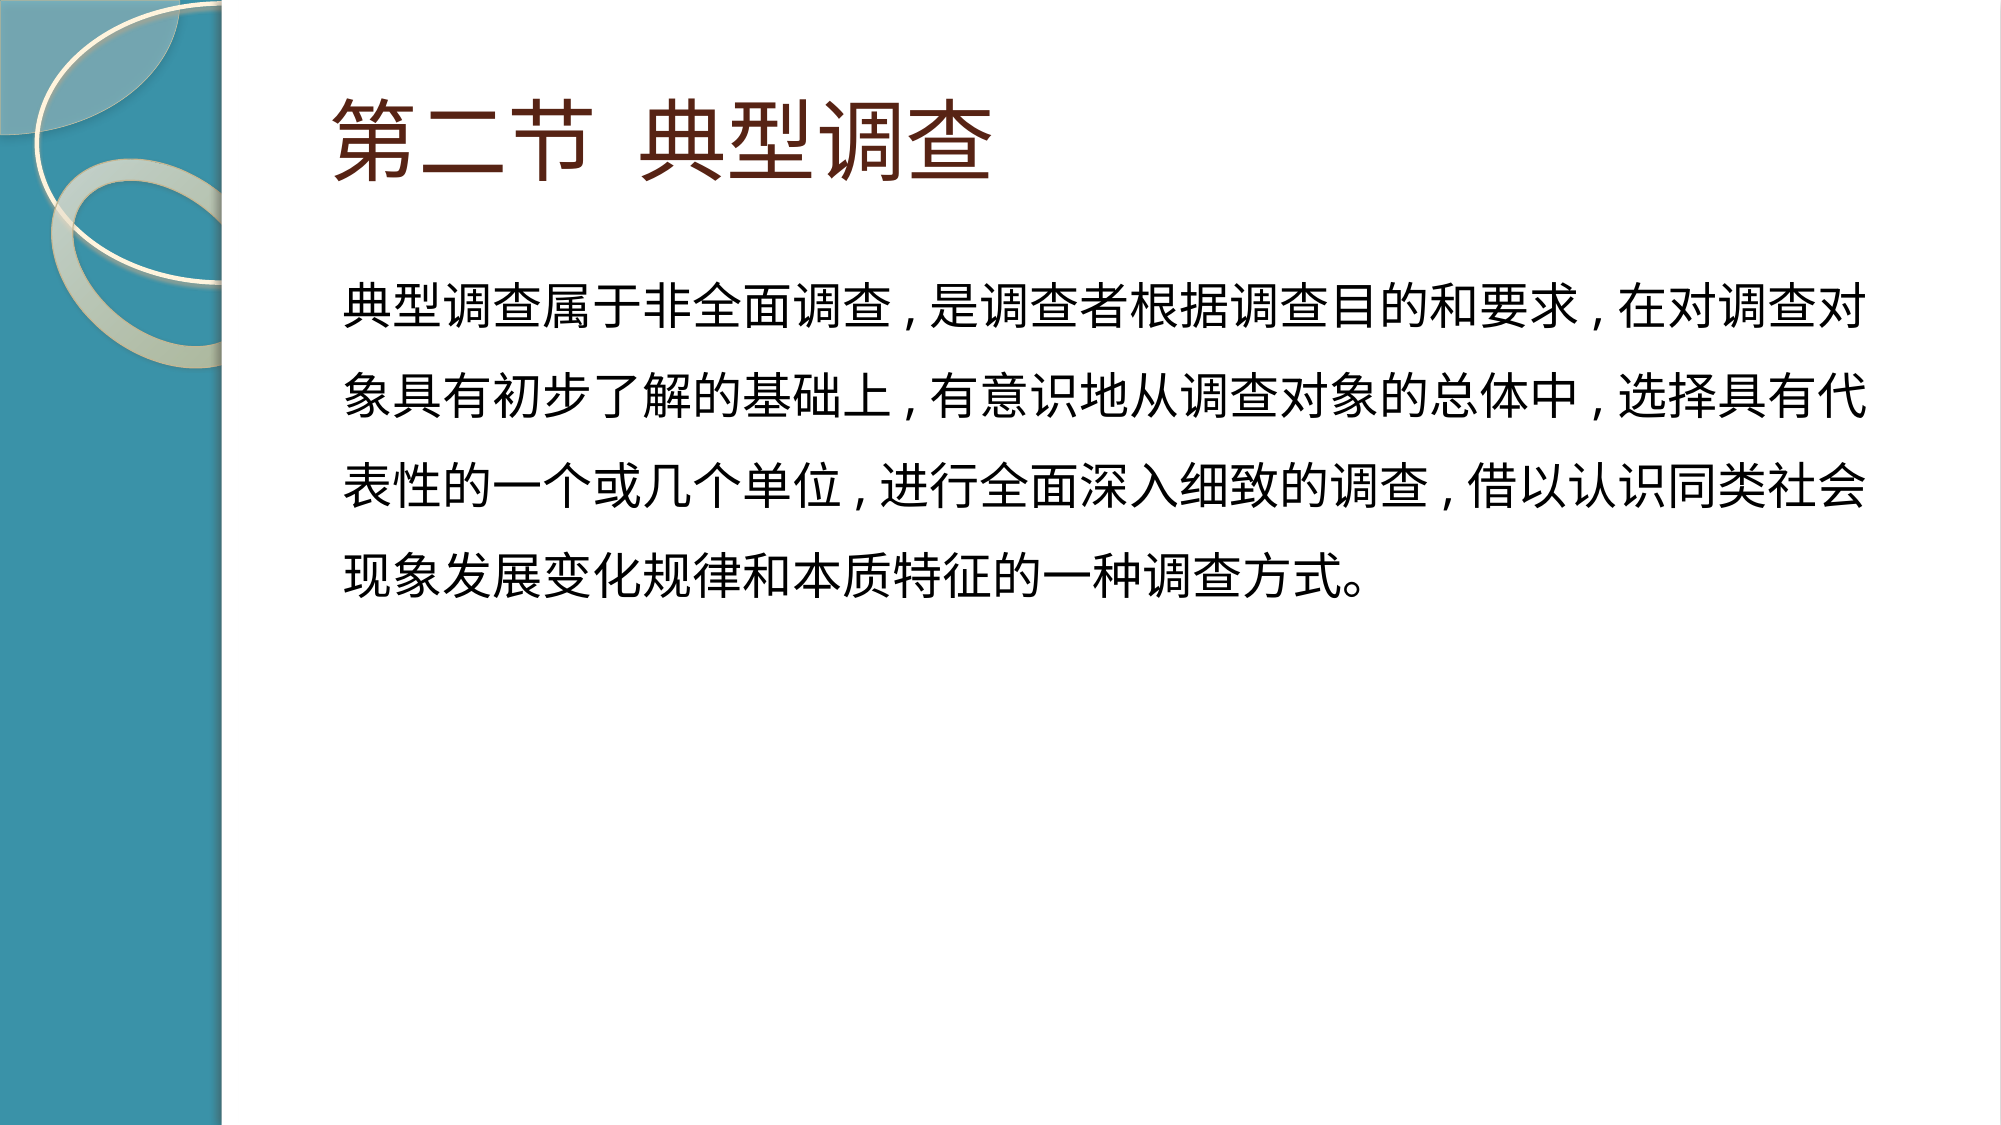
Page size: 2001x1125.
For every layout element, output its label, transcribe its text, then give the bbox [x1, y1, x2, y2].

list 典型调查属于非全面调查,是调查者根据调查目的和要求,在对调查对象具有初步了解的基础上,有意识地从调查对象的总体中,选择具有代表性的一个或几个单位,进行全面深入细致的调查,借以认识同类社会现象发展变化规律和本质特征的一种调查方式。 [313, 237, 1913, 1025]
title 第二节 典型调查 [313, 45, 1954, 233]
